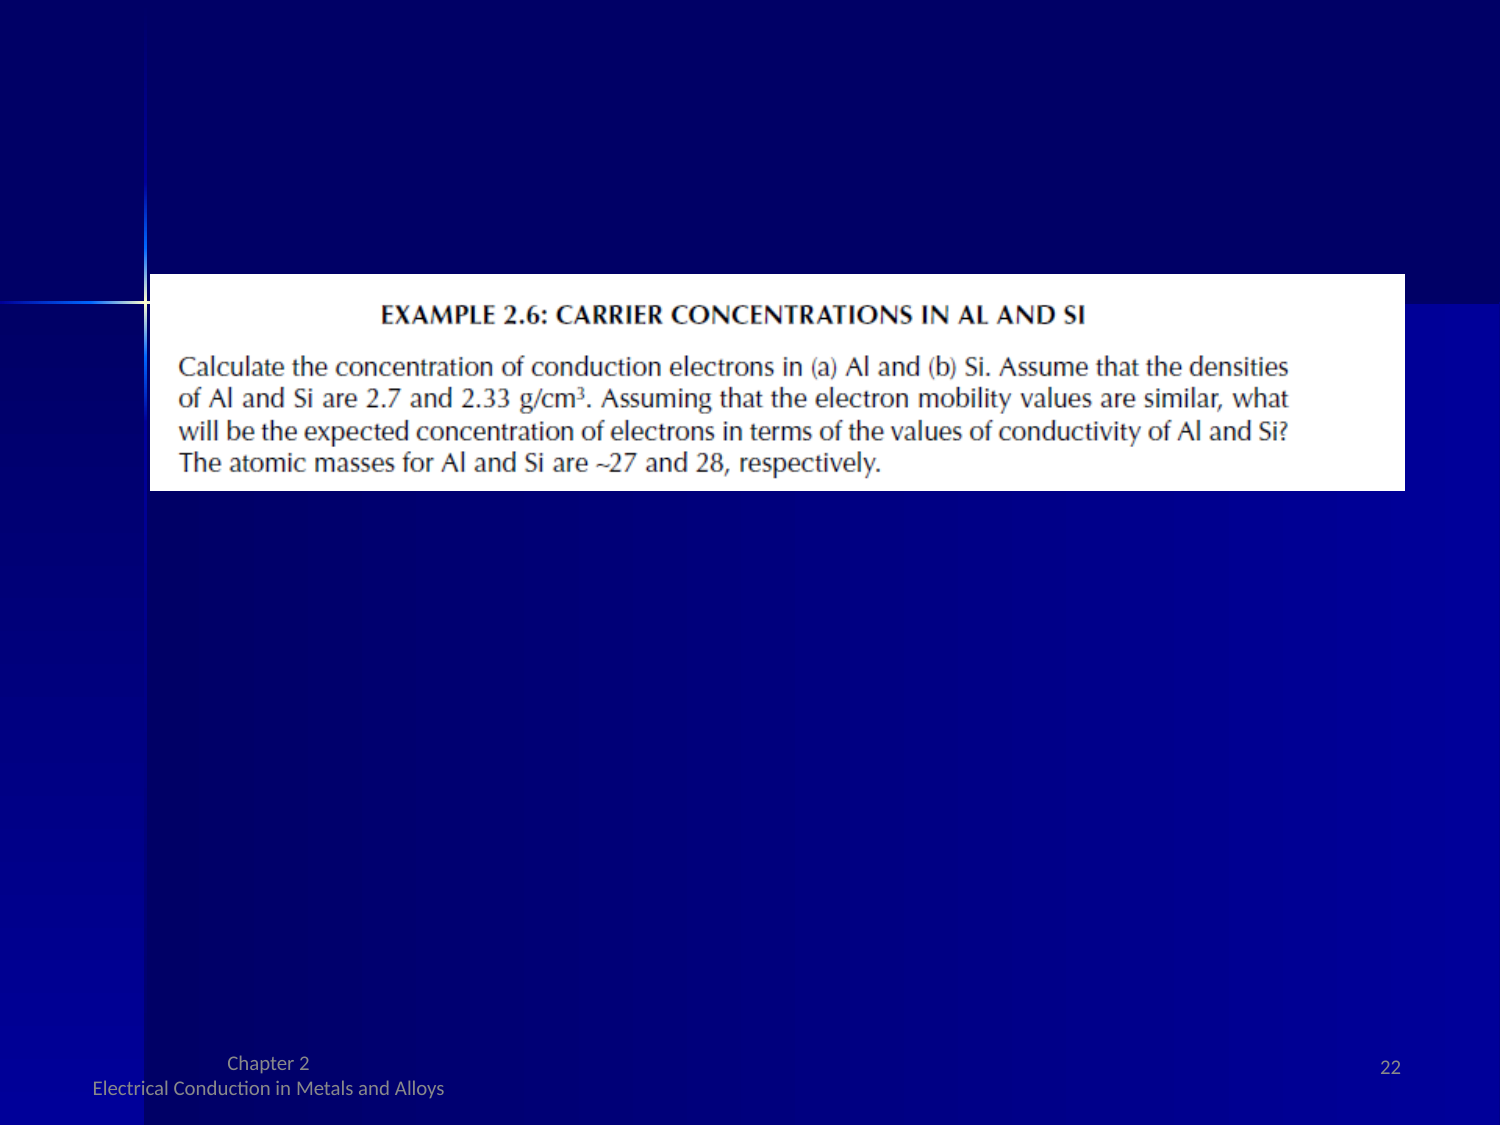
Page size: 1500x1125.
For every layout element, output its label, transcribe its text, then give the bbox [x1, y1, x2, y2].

slide_number Chapter 2 Electrical Conduction in Metals and Alloys [74, 1037, 463, 1113]
picture [149, 274, 1405, 491]
